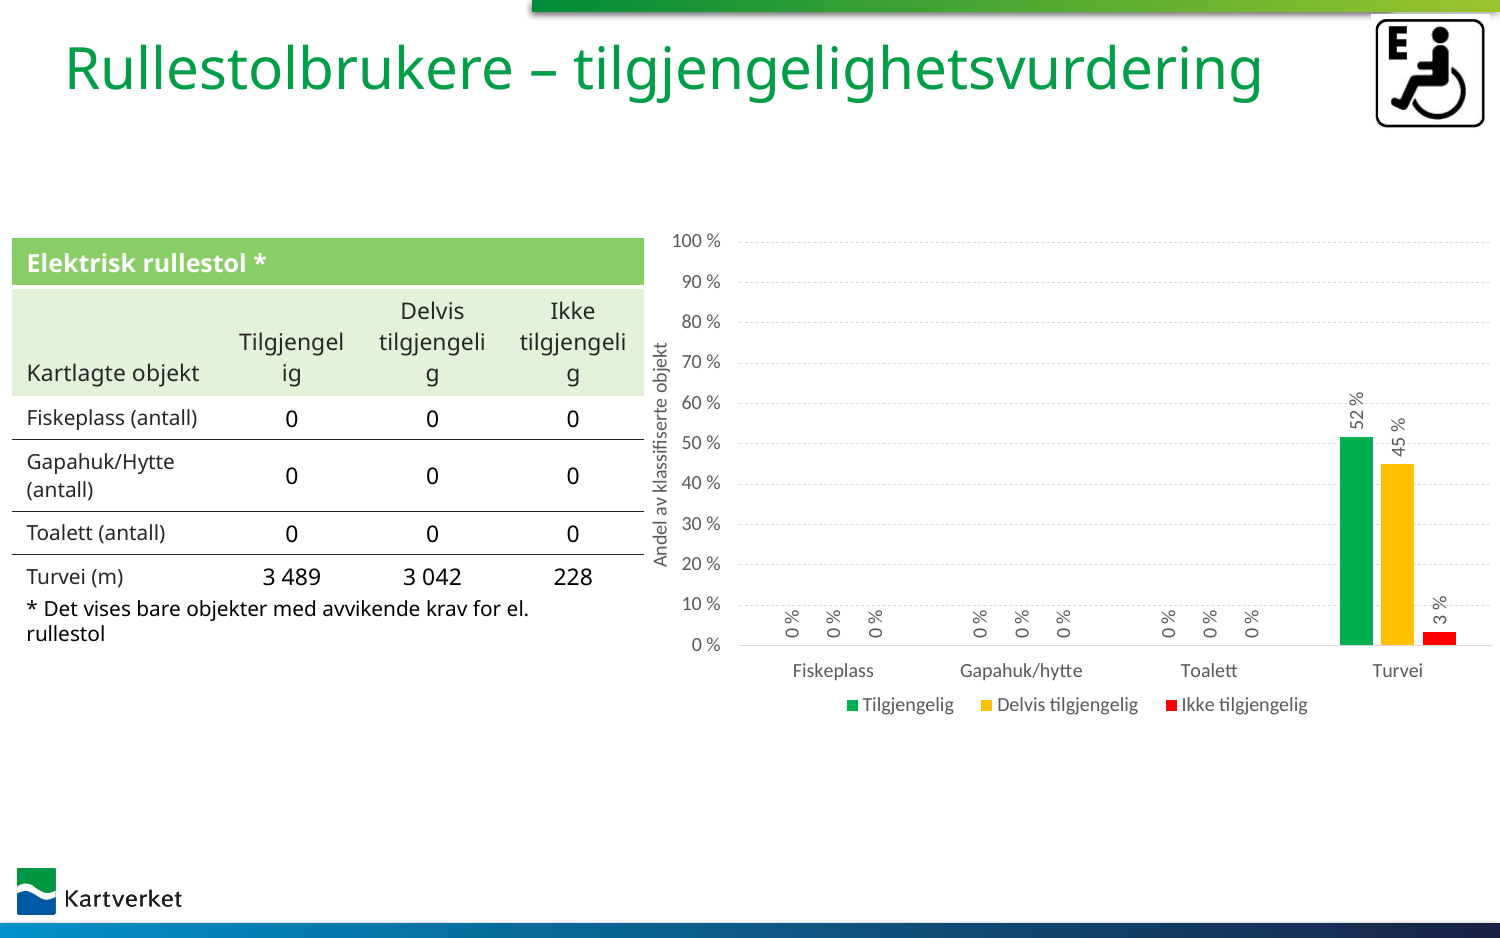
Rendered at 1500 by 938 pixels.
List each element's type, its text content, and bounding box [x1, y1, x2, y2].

table_cell 0 [362, 512, 503, 554]
text_box Rullestolbrukere – tilgjengelighetsvurdering [49, 12, 1372, 109]
table_cell Gapahuk/Hytte (antall) [12, 440, 222, 511]
text_box * Det vises bare objekter med avvikende krav for el. rullestol [11, 588, 597, 653]
table_cell Delvis tilgjengelig [362, 289, 503, 396]
table_cell 0 [362, 396, 503, 439]
table_cell 0 [222, 440, 362, 511]
table_cell 228 [503, 555, 638, 598]
table_cell Turvei (m) [12, 555, 222, 588]
table_header Elektrisk rullestol * [12, 238, 638, 285]
table_cell Ikke tilgjengelig [503, 289, 638, 396]
table_cell Fiskeplass (antall) [12, 396, 222, 439]
table_cell 0 [222, 396, 362, 439]
table_cell Toalett (antall) [12, 512, 222, 554]
table_cell Kartlagte objekt [12, 289, 222, 396]
table_cell 0 [362, 440, 503, 511]
picture [643, 218, 1500, 728]
table_cell 3 042 [362, 555, 503, 588]
table_cell 0 [222, 512, 362, 554]
table_cell 0 [503, 512, 638, 554]
table_cell 3 489 [222, 555, 362, 588]
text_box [1371, 13, 1491, 133]
table_cell 0 [503, 440, 638, 511]
table_cell 0 [503, 396, 638, 439]
table_cell Tilgjengelig [222, 289, 362, 396]
